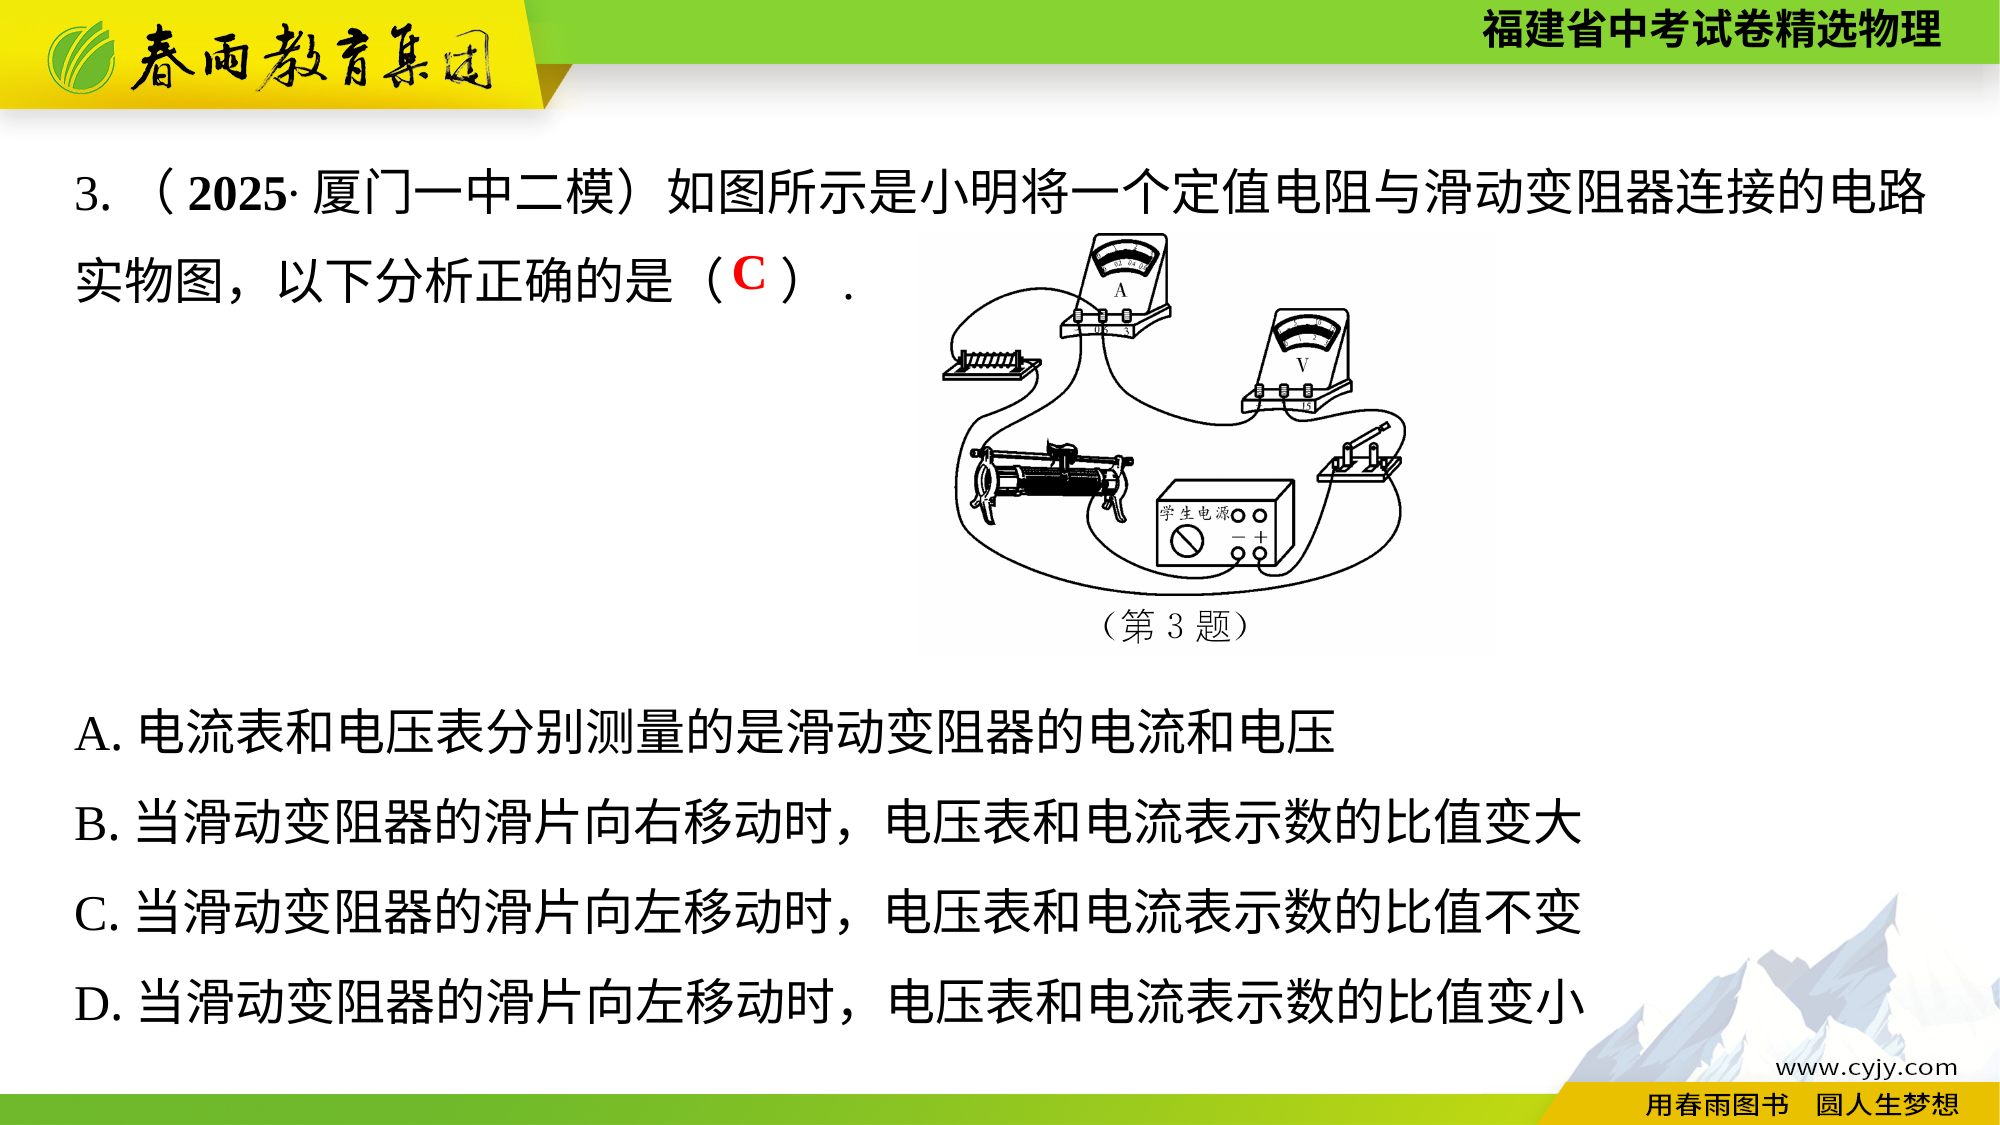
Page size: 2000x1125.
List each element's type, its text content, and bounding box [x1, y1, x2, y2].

picture [0, 0, 2000, 1125]
text_box C [716, 231, 783, 307]
list 3.（2025∙厦门一中二模）如图所示是小明将一个定值电阻与滑动变阻器连接的电路实物图，以下分析正确的是（ ）. A.电流表和电压表分别测量的是滑动变阻器的电流和电压 B.当滑动变阻器的滑片向右移动时，电压表和电流表示数的比值变大 C.当滑动变阻器的滑片向左移动时，电压表和电流表示数的比值不变 D.当滑动变阻器的滑片向左移动时，电压表和电流表示数的比值变小 [59, 122, 1944, 1047]
